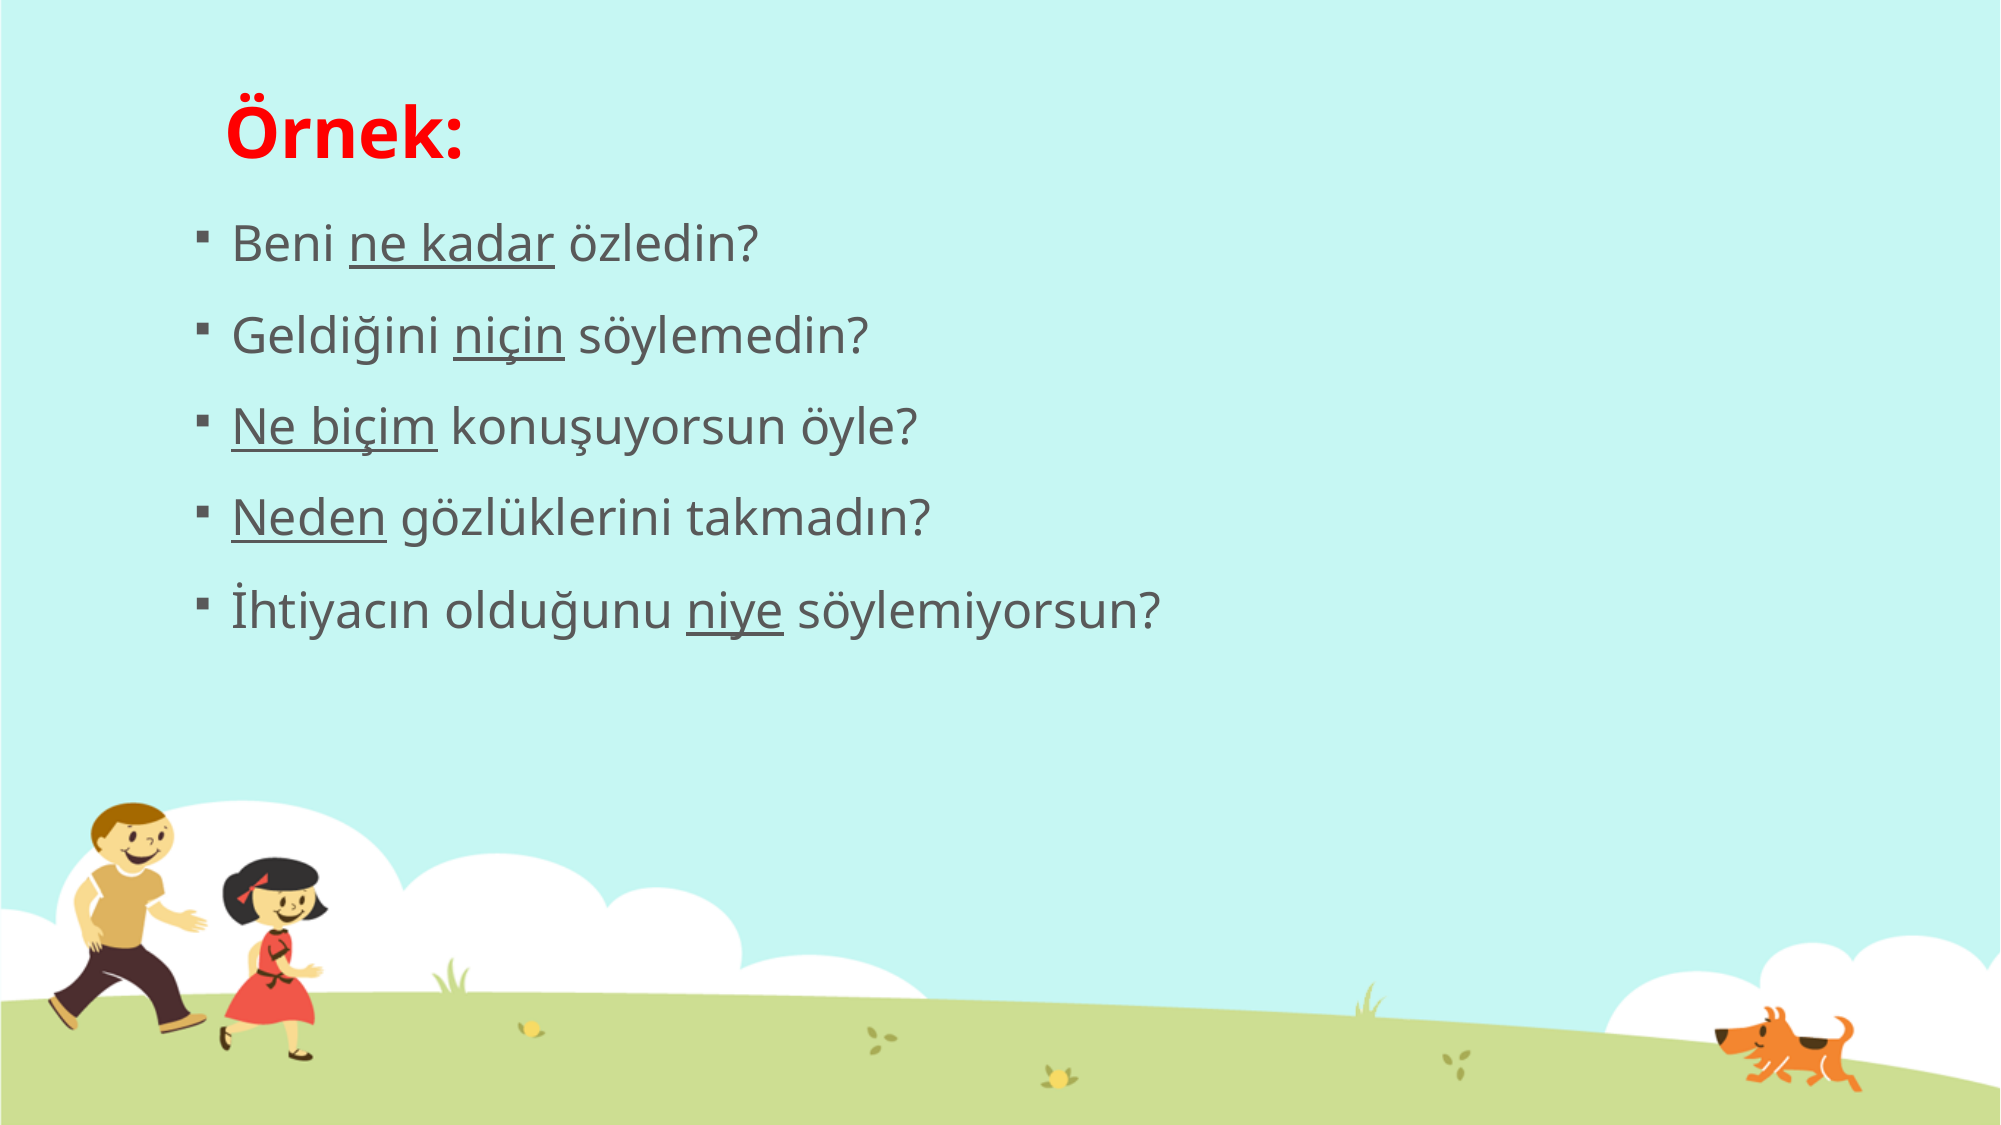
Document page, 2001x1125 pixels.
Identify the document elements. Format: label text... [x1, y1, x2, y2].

text_box Geldiğini niçin söylemedin? [171, 303, 1829, 394]
picture [0, 0, 2001, 1125]
text_box Beni ne kadar özledin? [171, 210, 1829, 302]
text_box Ne biçim konuşuyorsun öyle? [171, 394, 2000, 486]
text_box Neden gözlüklerini takmadın? [171, 485, 1829, 577]
text_box İhtiyacın olduğunu niye söylemiyorsun? [171, 577, 1378, 669]
title Örnek: [209, 81, 483, 182]
